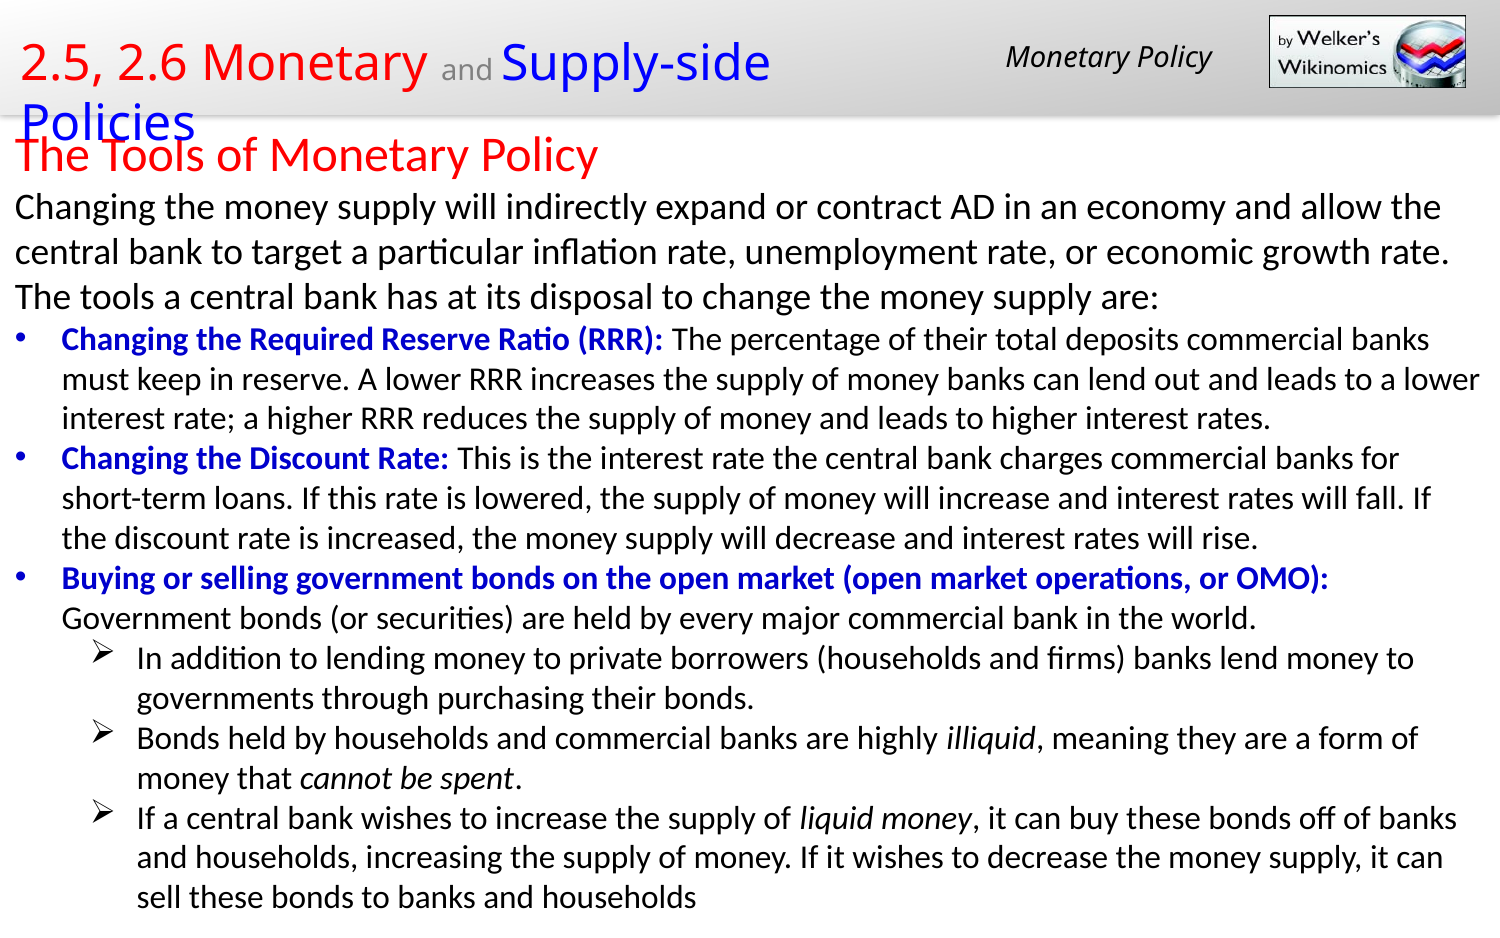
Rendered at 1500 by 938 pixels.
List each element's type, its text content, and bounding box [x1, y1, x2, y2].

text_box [0, 0, 1500, 115]
text_box The Tools of Monetary Policy Changing the money supply will indirectly expand or contract AD in an economy and allow the central bank to target a particular inflation rate, unemployment rate, or economic growth rate. The tools a central bank has at its disposal to change the money supply are: Changing the Required Reserve Ratio (RRR): The percentage of their total deposits commercial banks must keep in reserve. A lower RRR increases the supply of money banks can lend out and leads to a lower interest rate; a higher RRR reduces the supply of money and leads to higher interest rates. Changing the Discount Rate: This is the interest rate the central bank charges commercial banks for short-term loans. If this rate is lowered, the supply of money will increase and interest rates will fall. If the discount rate is increased, the money supply will decrease and interest rates will rise. Buying or selling government bonds on the open market (open market operations, or OMO): Government bonds (or securities) are held by every major commercial bank in the world. In addition to lending money to private borrowers (households and firms) banks lend money to governments through purchasing their bonds. Bonds held by households and commercial banks are highly illiquid, meaning they are a form of money that cannot be spent. If a central bank wishes to increase the supply of liquid money, it can buy these bonds off of banks and households, increasing the supply of money. If it wishes to decrease the money supply, it can sell these bonds to banks and households [0, 123, 1500, 923]
